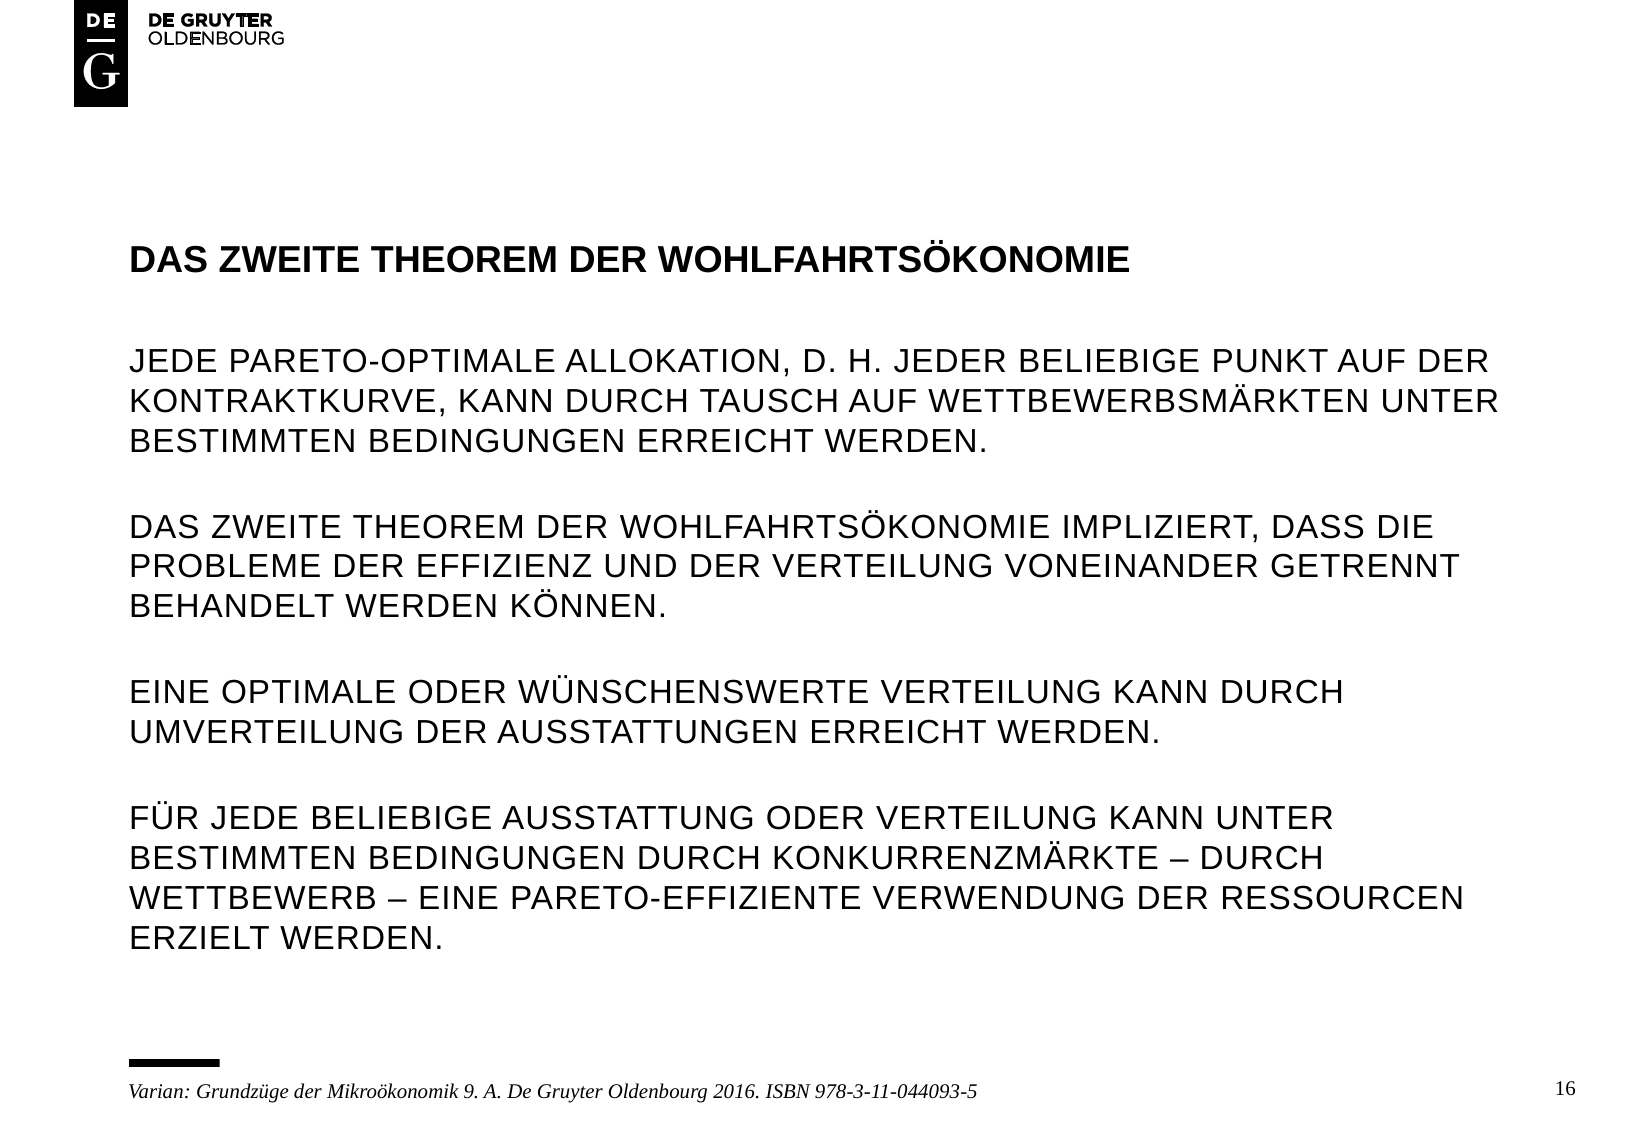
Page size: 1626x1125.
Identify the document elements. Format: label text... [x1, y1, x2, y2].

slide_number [128, 1077, 1539, 1108]
list Jede pareto-optimale allokation, d. h. jeder beliebige Punkt auf der Kontraktkurve, kann durch tausch auf wettbewerbsmärkten unter bestimmten bedingungen erreicht werden. Das zweite theorem der wohlfahrtsökonomie impliziert, dass die probleme der effizienz und der verteilung voneinander getrennt behandelt werden können. Eine optimale oder wünschenswerte verteilung kann durch umverteilung der ausstattungen erreicht werden. Für jede beliebige ausstattung oder verteilung kann unter bestimmten bedingungen durch konkurrenzmärkte – durch wettbewerb – eine pareto-effiziente verwendung der ressourcen erzielt werden. [129, 339, 1556, 1018]
slide_number 16 [1554, 1074, 1614, 1104]
title Das zweite Theorem der Wohlfahrtsökonomie [129, 234, 1556, 285]
